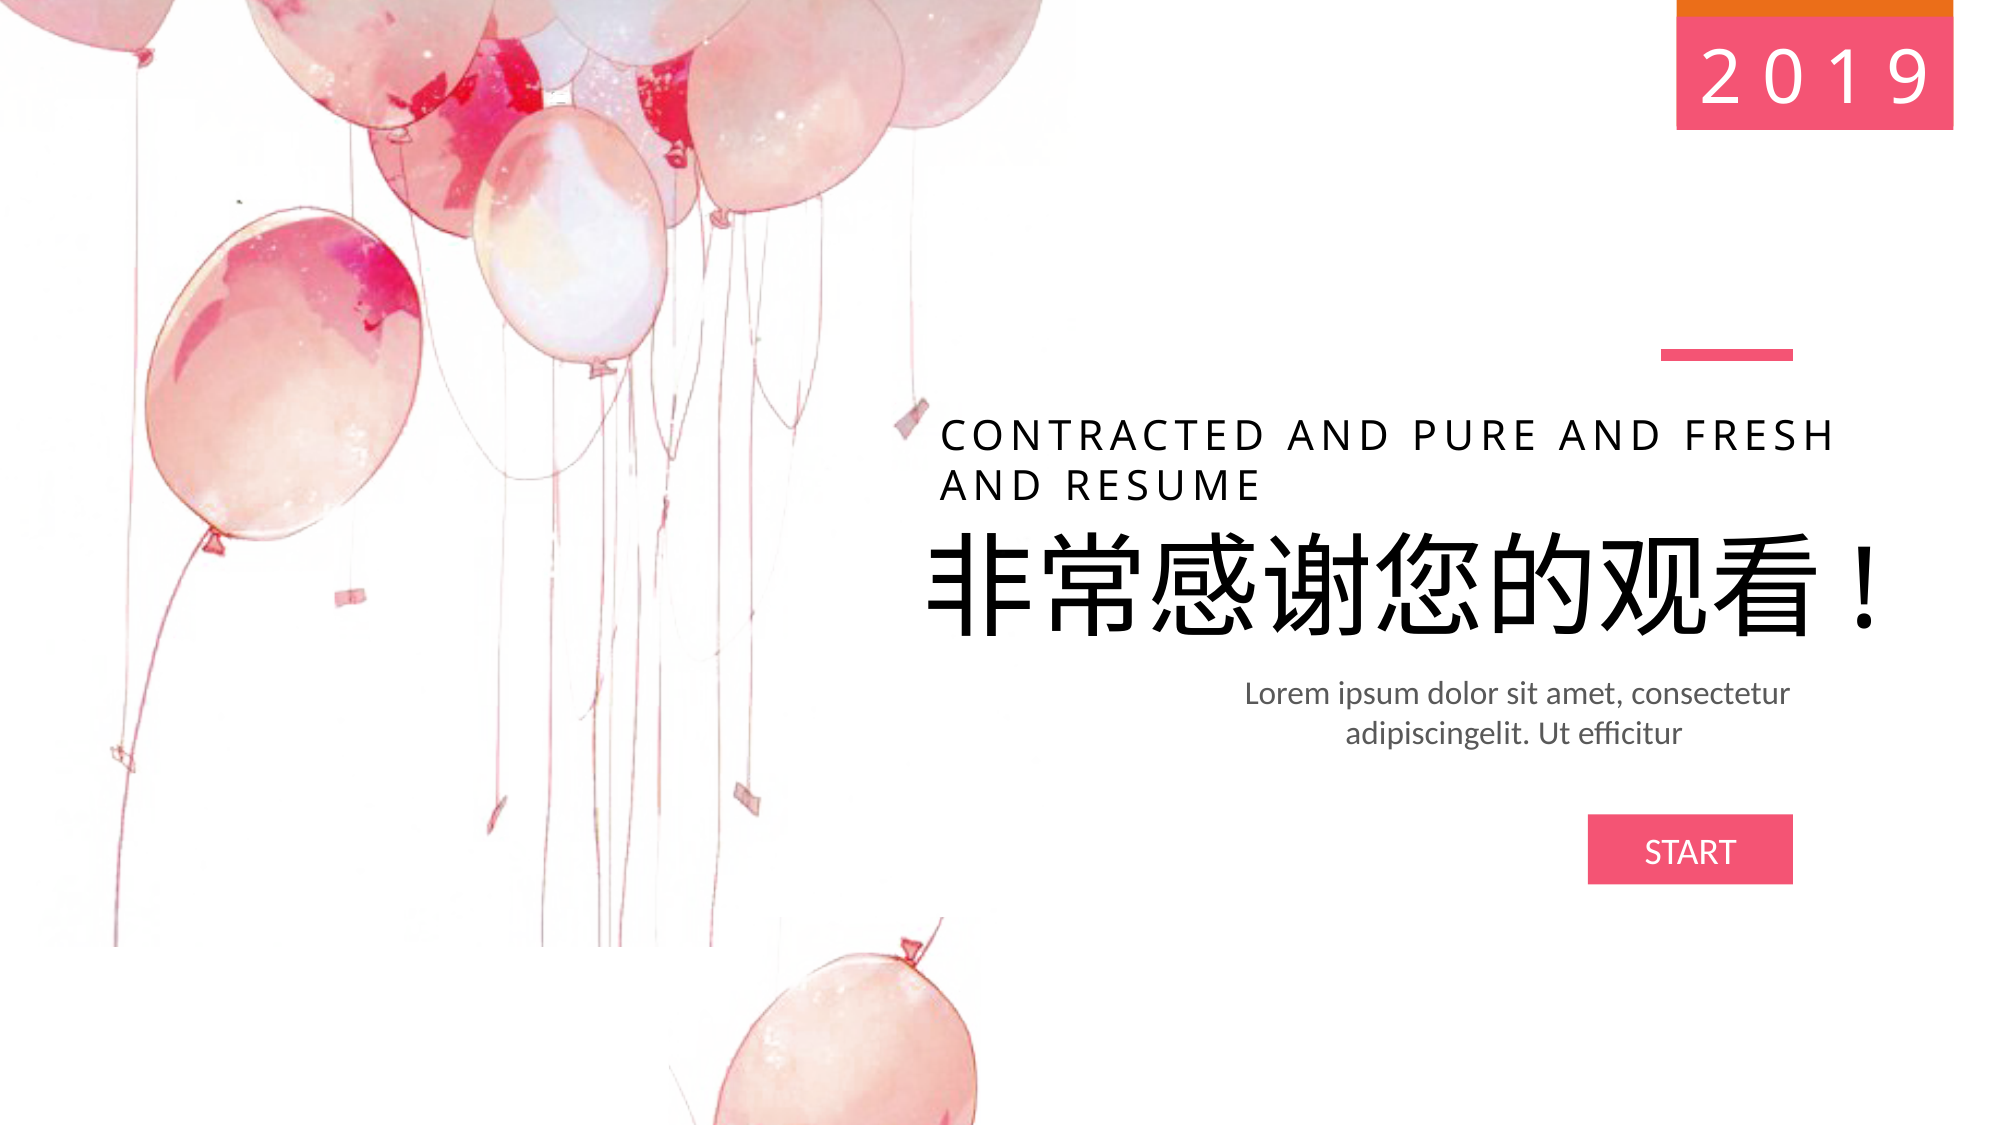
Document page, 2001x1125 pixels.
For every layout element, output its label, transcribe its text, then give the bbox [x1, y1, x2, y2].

text_box [1676, 0, 1954, 16]
picture [0, 0, 1076, 1125]
text_box START [1629, 819, 1818, 880]
text_box Contracted and pure and fresh and resume [1076, 401, 1967, 517]
text_box 非常感谢您的观看! [1076, 507, 1954, 658]
text_box 2 0 1 9 [1676, 16, 1954, 131]
text_box [1587, 813, 1794, 885]
text_box Lorem ipsum dolor sit amet, consectetur adipiscingelit. Ut efficitur [1139, 663, 1897, 759]
